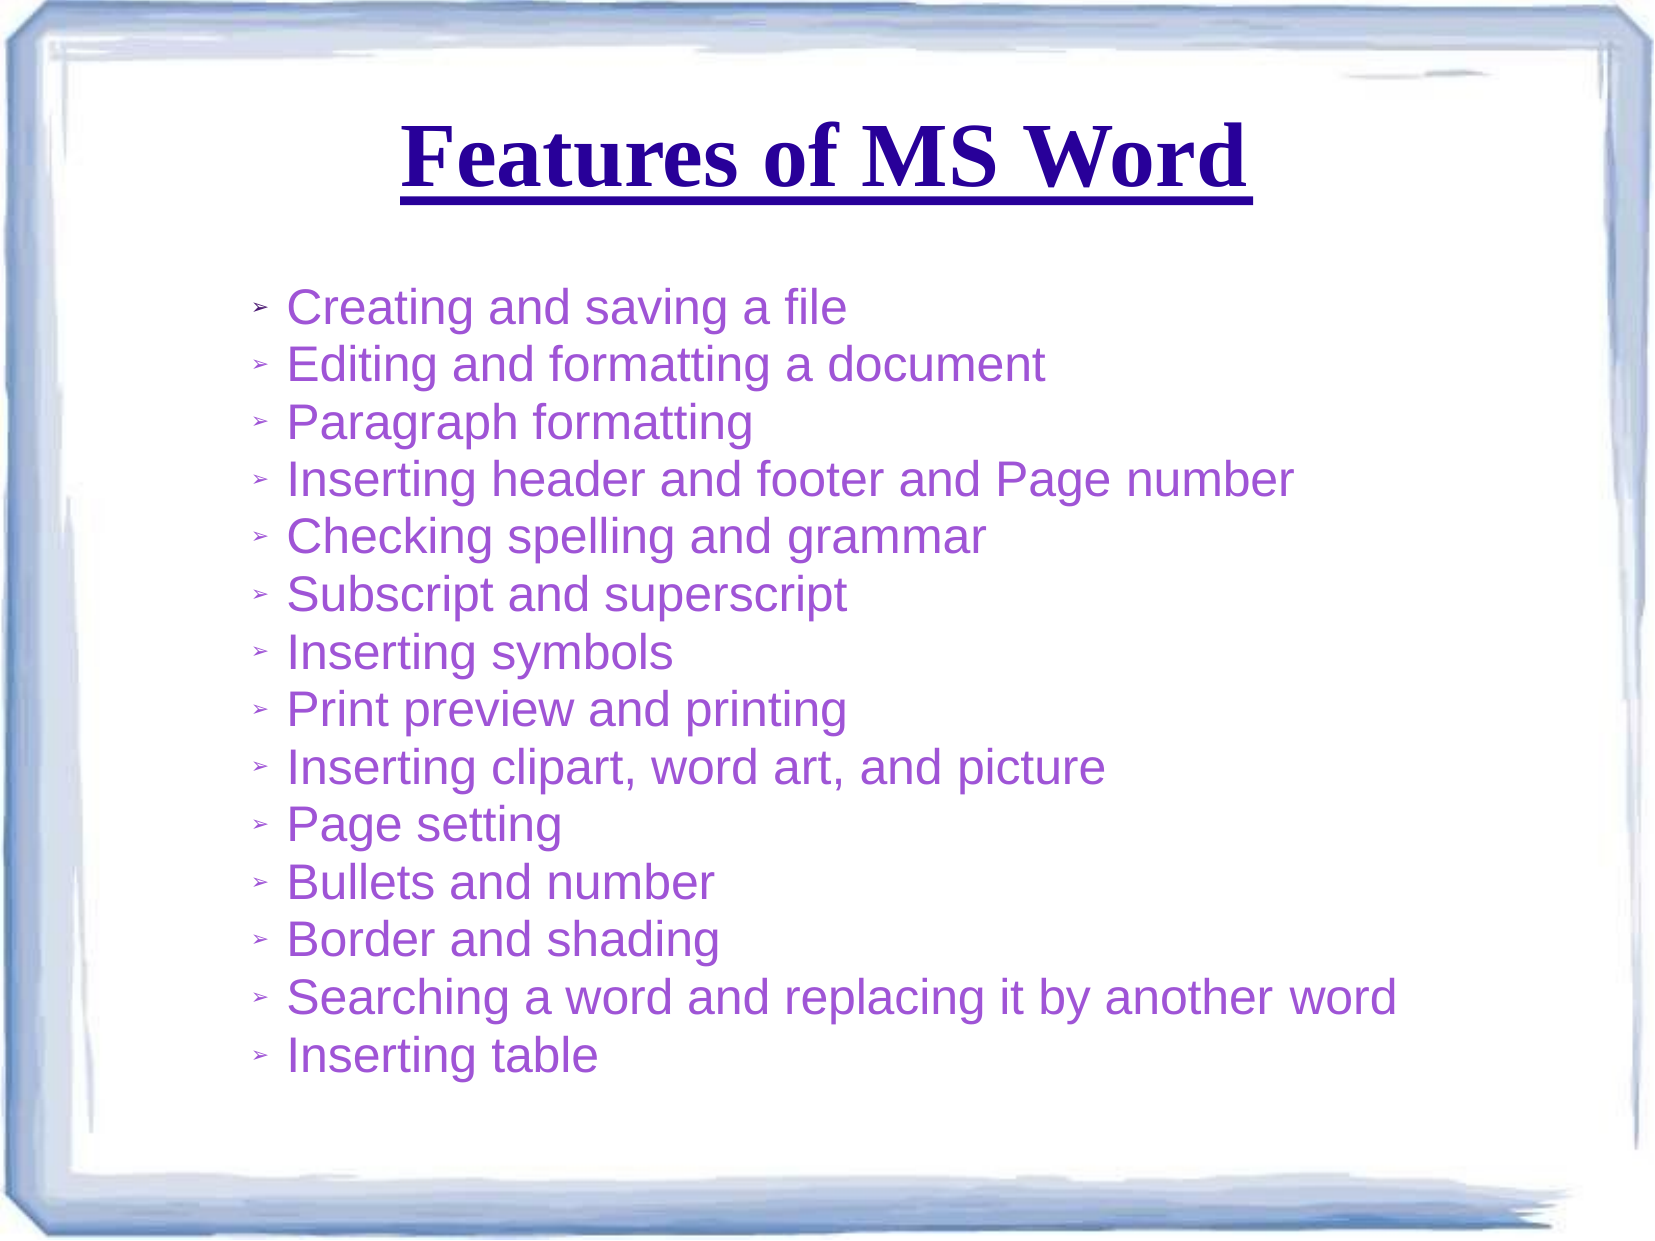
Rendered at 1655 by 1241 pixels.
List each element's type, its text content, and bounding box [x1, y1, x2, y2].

text_box [400, 196, 1254, 206]
picture [0, 0, 1654, 1240]
title Features of MS Word [398, 92, 1256, 273]
text_box Creating and saving a file Editing and formatting a document Paragraph formatting Inserting header and footer and Page number Checking spelling and grammar Subscript and superscript Inserting symbols Print preview and printing Inserting clipart, word art, and picture Page setting Bullets and number Border and shading Searching a word and replacing it by another word Inserting table [248, 273, 1403, 1083]
